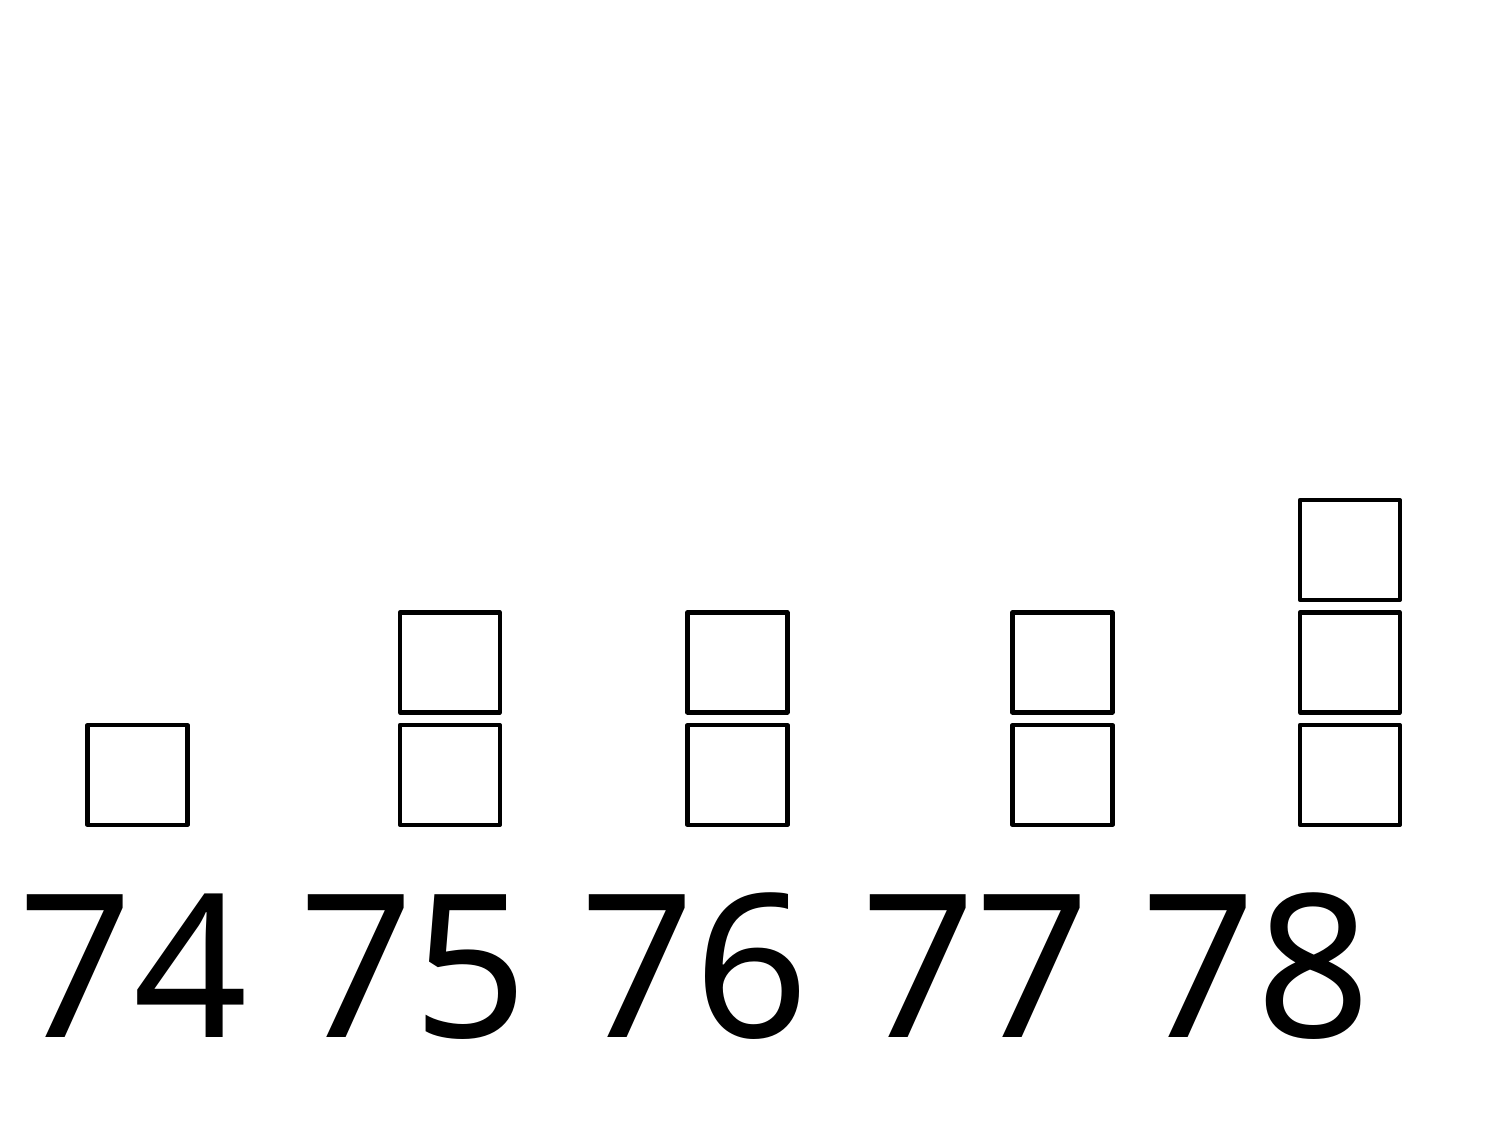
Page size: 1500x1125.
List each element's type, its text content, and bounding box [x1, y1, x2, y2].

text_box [399, 612, 501, 826]
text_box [1012, 612, 1113, 826]
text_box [687, 612, 788, 826]
text_box 74 75 76 77 78 [0, 829, 1500, 1085]
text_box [1299, 499, 1401, 826]
text_box [85, 723, 190, 827]
